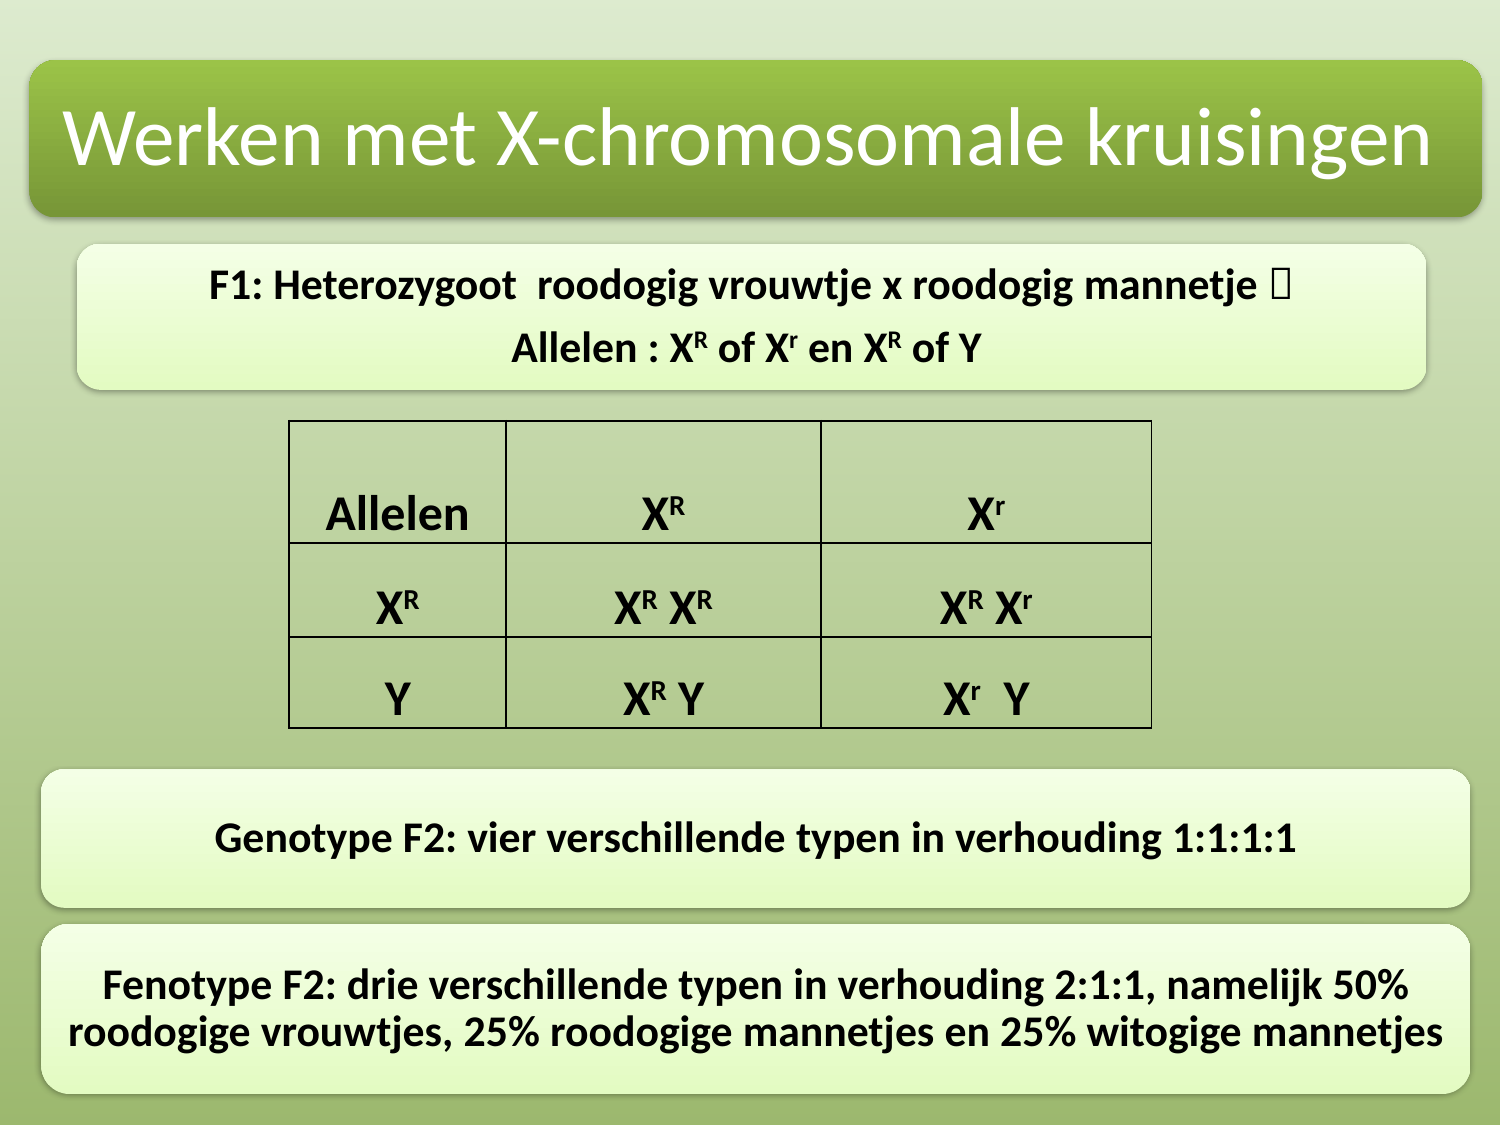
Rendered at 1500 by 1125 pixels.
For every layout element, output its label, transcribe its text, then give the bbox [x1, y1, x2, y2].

table_cell XR [290, 544, 505, 636]
table_cell XR XR [507, 544, 820, 636]
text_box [41, 751, 1471, 1107]
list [76, 243, 1427, 391]
table_cell XR Xr [822, 544, 1151, 636]
table_header Xr [822, 422, 1151, 542]
table_cell Xr Y [822, 638, 1151, 727]
table_cell Y [290, 638, 505, 727]
table_header XR [507, 422, 820, 542]
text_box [29, 44, 1483, 233]
table_cell XR Y [507, 638, 820, 727]
table_header Allelen [290, 422, 505, 542]
